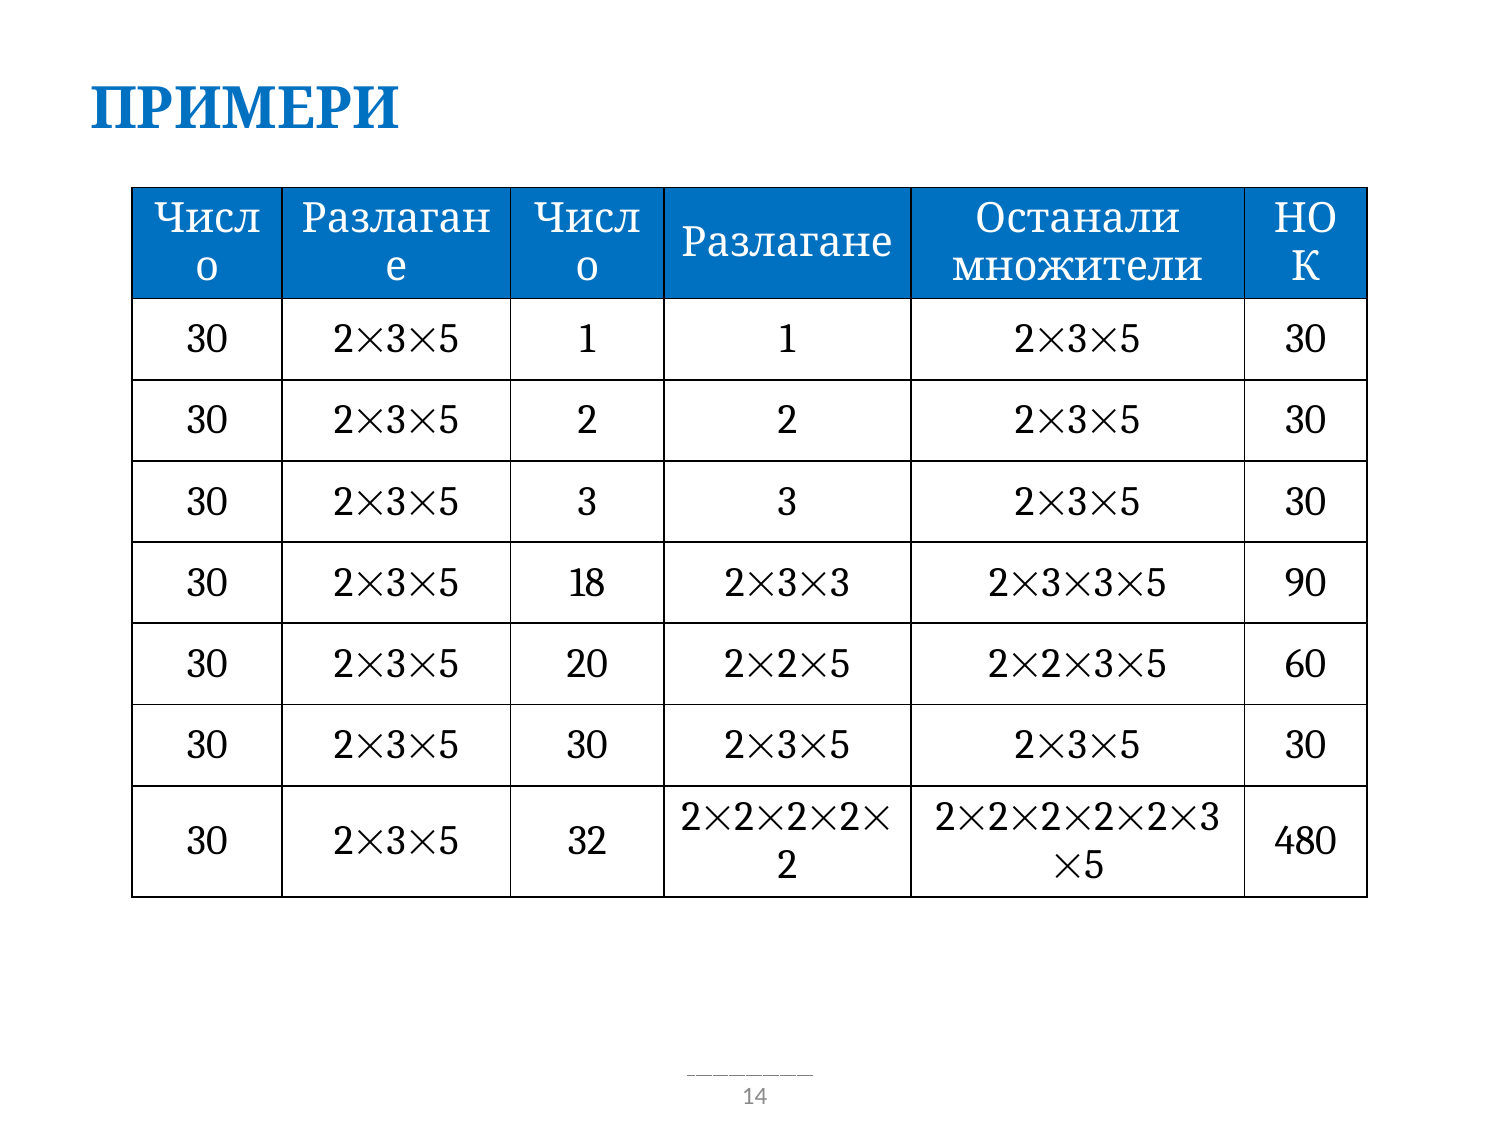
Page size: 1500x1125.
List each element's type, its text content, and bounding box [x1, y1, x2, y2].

table_header Число [511, 188, 663, 298]
table_cell 18 [511, 543, 663, 622]
table_cell 235 [283, 381, 510, 460]
table_cell 1 [665, 299, 910, 379]
table_cell 30 [133, 381, 281, 460]
table_cell 3 [511, 462, 663, 541]
table_header Разлагане [283, 188, 510, 298]
table_cell 2335 [912, 543, 1244, 622]
table_header Разлагане [665, 188, 910, 298]
table_cell 30 [1245, 705, 1366, 785]
table_cell 2 [665, 381, 910, 460]
table_cell 235 [912, 381, 1244, 460]
table_cell 20 [511, 624, 663, 704]
table_cell 480 [1245, 787, 1366, 896]
table_cell 235 [283, 462, 510, 541]
slide_number 14 [579, 1065, 930, 1125]
table_cell 235 [283, 787, 510, 896]
table_cell 235 [283, 543, 510, 622]
table_cell 225 [665, 624, 910, 704]
table_cell 235 [283, 624, 510, 704]
table_cell 233 [665, 543, 910, 622]
table_header НОК [1245, 188, 1366, 298]
table_cell 90 [1245, 543, 1366, 622]
table_cell 235 [283, 299, 510, 379]
table_cell 2235 [912, 624, 1244, 704]
table_header Останали множители [912, 188, 1244, 298]
table_cell 2 [511, 381, 663, 460]
table_cell 3 [665, 462, 910, 541]
table_cell 2222235 [912, 787, 1244, 896]
table_cell 235 [283, 705, 510, 785]
table_cell 30 [1245, 381, 1366, 460]
list Примери [75, 62, 1450, 1063]
table_cell 30 [133, 624, 281, 704]
table_cell 32 [511, 787, 663, 896]
table_cell 30 [133, 787, 281, 896]
table_cell 30 [133, 299, 281, 379]
table_cell 30 [133, 705, 281, 785]
table_cell 30 [133, 543, 281, 622]
table_header Число [133, 188, 281, 298]
table_cell 30 [511, 705, 663, 785]
table_cell 60 [1245, 624, 1366, 704]
table_cell 30 [1245, 299, 1366, 379]
table_cell 235 [912, 705, 1244, 785]
table_cell 1 [511, 299, 663, 379]
table_cell 30 [1245, 462, 1366, 541]
table_cell 22222 [665, 787, 910, 896]
table_cell 30 [133, 462, 281, 541]
table_cell 235 [912, 462, 1244, 541]
table_cell 235 [665, 705, 910, 785]
table_cell 235 [912, 299, 1244, 379]
